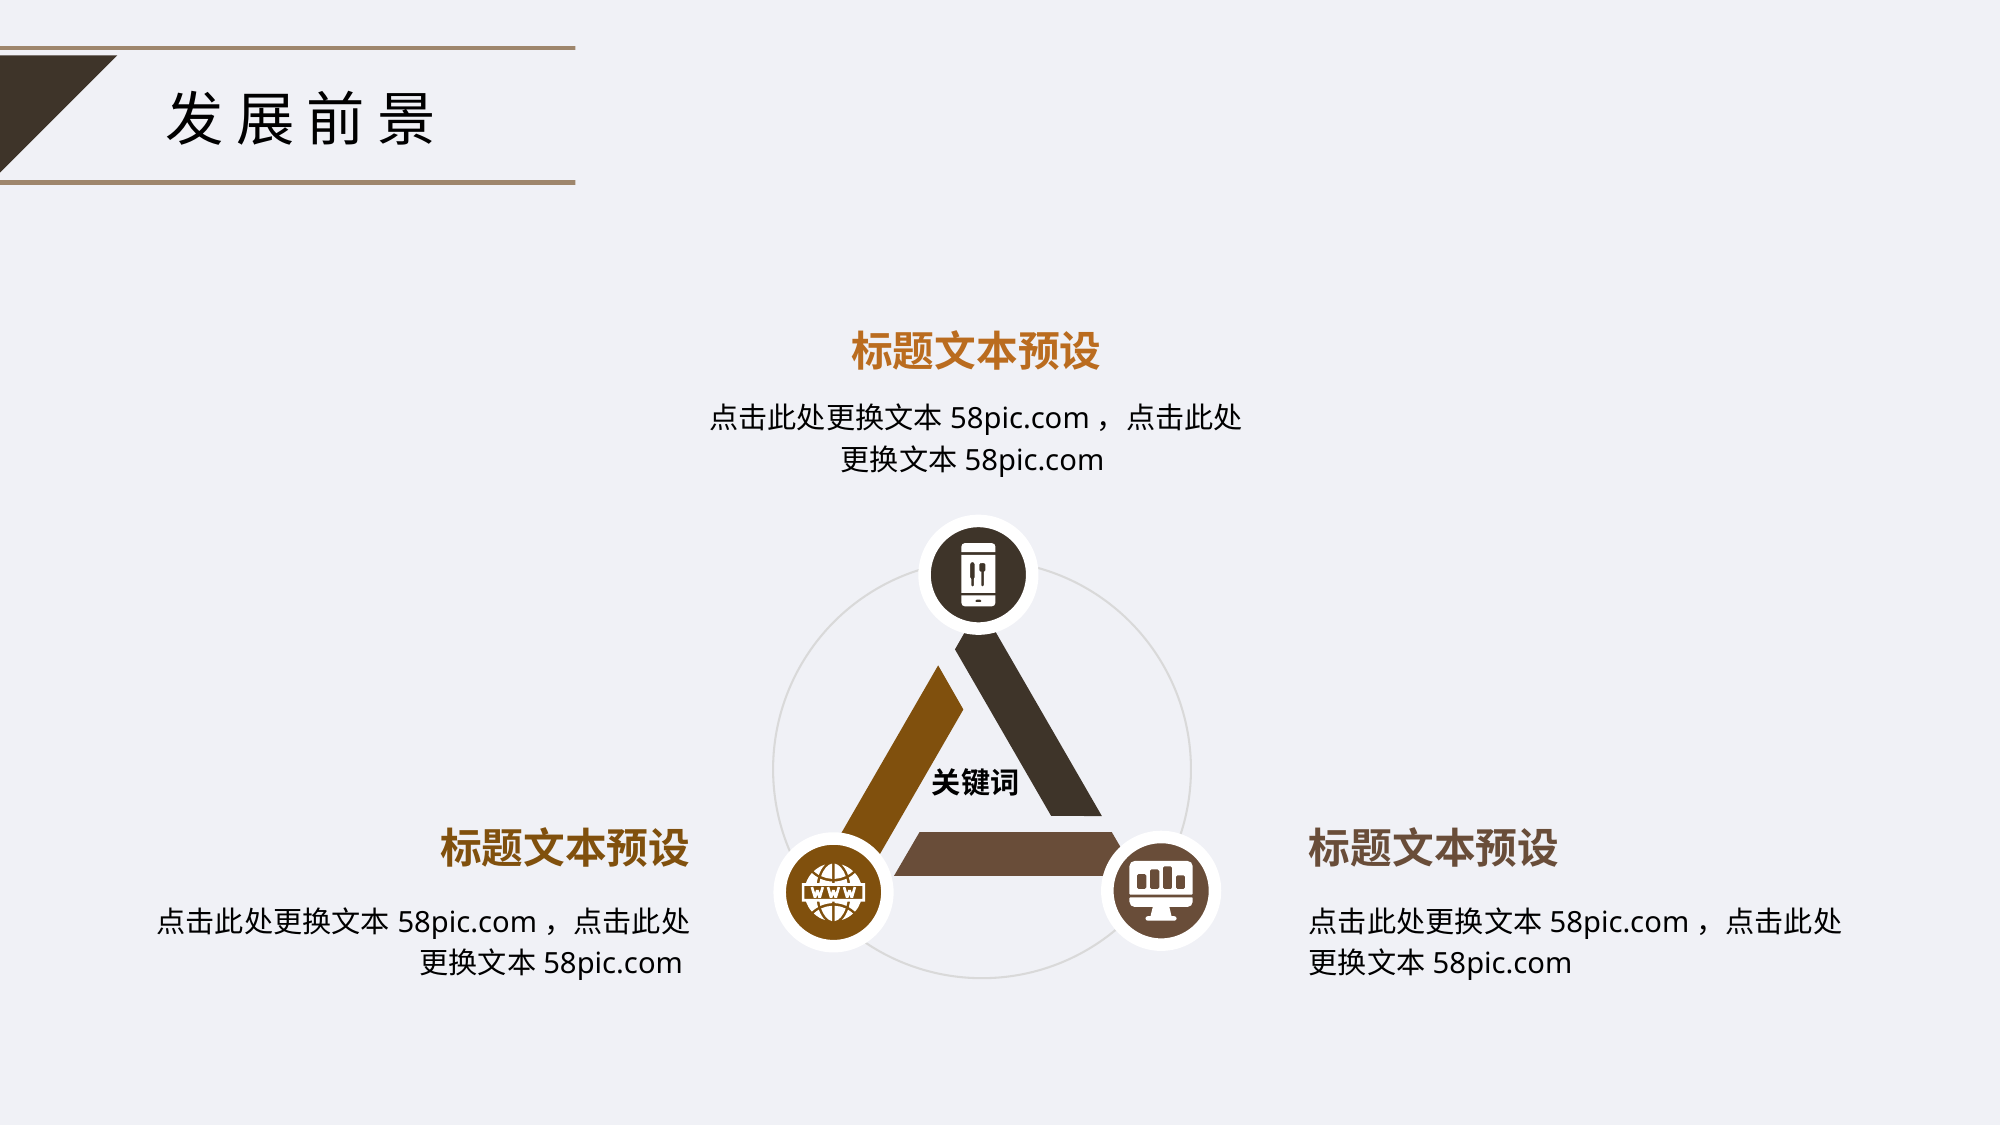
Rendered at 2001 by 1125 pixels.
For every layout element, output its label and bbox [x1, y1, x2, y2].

text_box [150, 324, 1849, 979]
text_box [0, 48, 576, 183]
